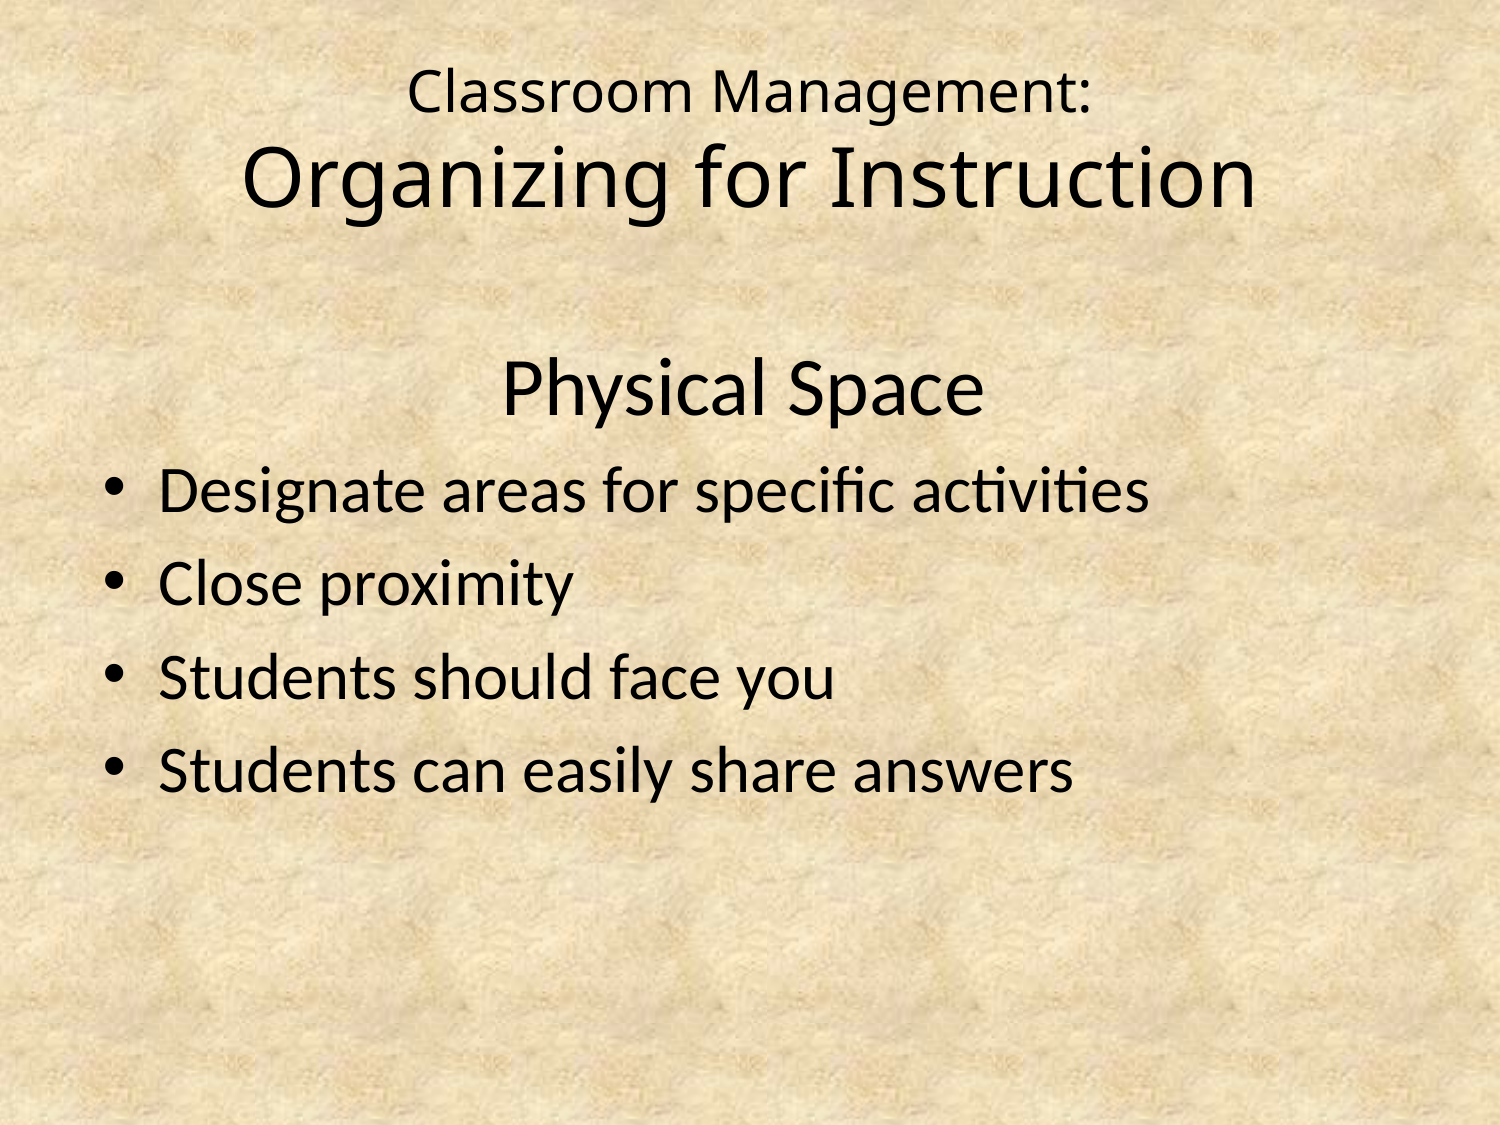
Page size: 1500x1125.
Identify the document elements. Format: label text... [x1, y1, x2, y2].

picture [0, 0, 1500, 1125]
title Classroom Management: Organizing for Instruction [75, 45, 1425, 233]
list Physical Space Designate areas for specific activities Close proximity Students should face you Students can easily share answers [87, 324, 1400, 1000]
